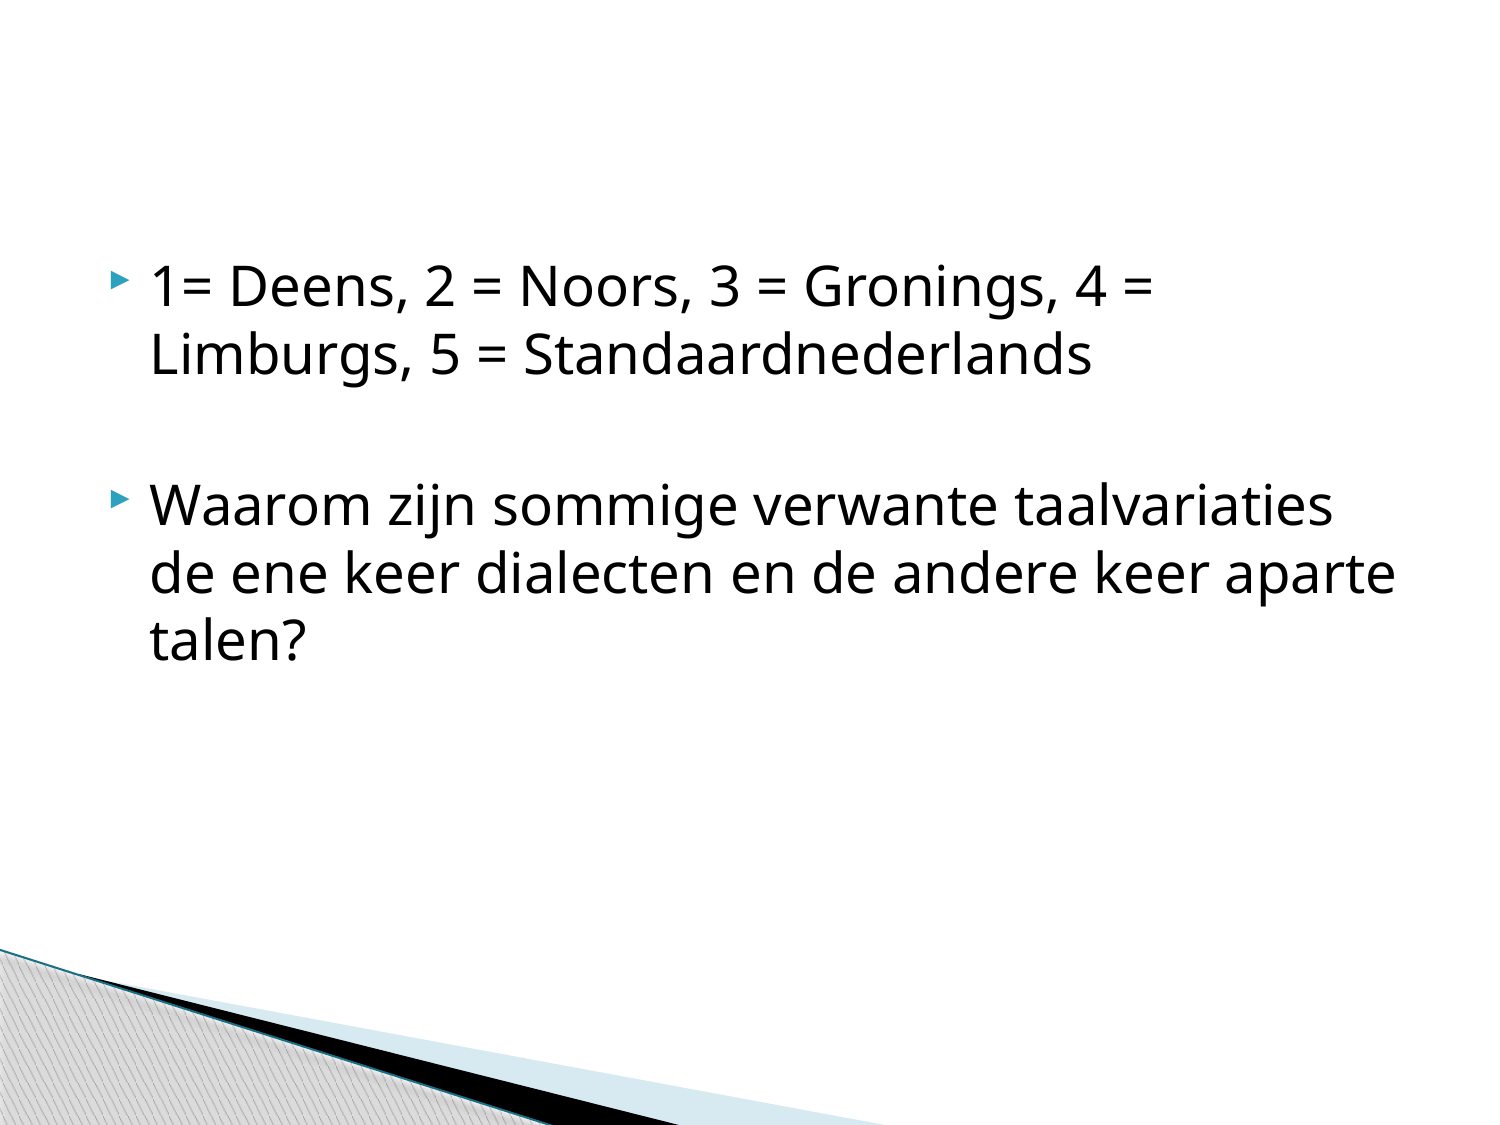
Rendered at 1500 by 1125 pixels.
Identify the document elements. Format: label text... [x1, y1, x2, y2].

list 1= Deens, 2 = Noors, 3 = Gronings, 4 = Limburgs, 5 = Standaardnederlands Waarom zijn sommige verwante taalvariaties de ene keer dialecten en de andere keer aparte talen? [75, 243, 1425, 986]
